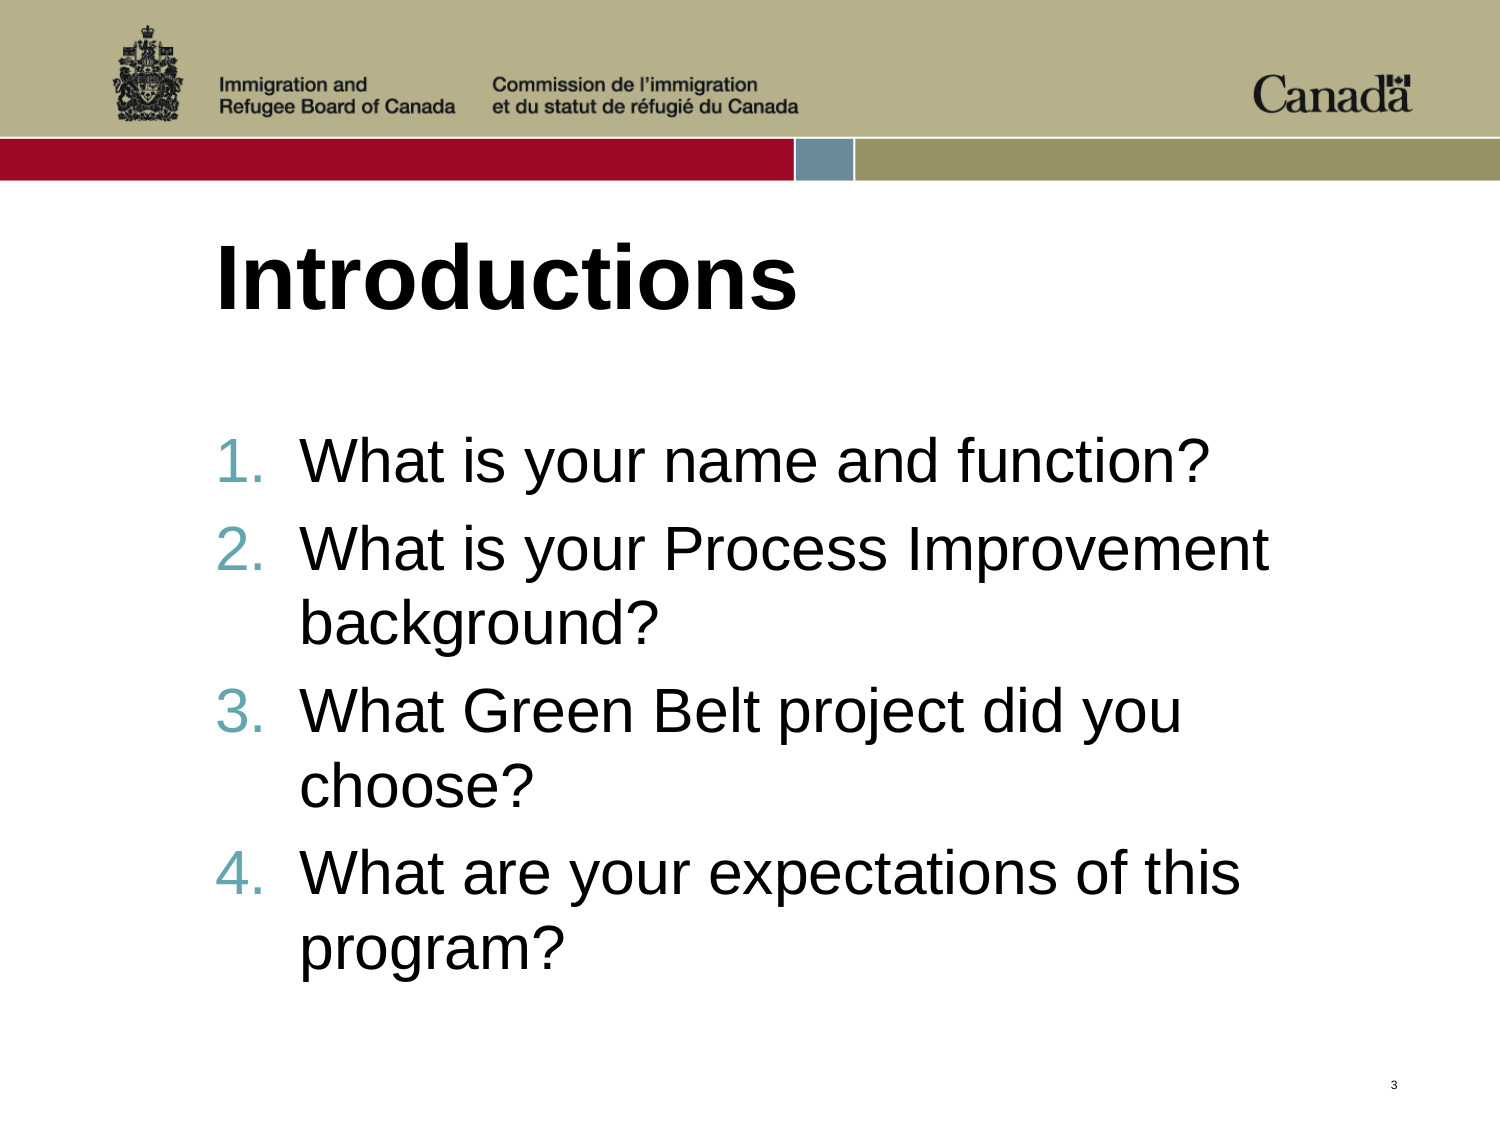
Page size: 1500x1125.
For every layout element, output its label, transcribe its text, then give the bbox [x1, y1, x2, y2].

title Introductions [200, 237, 1413, 412]
picture [0, 0, 1500, 1125]
slide_number 3 [1100, 1025, 1413, 1100]
list What is your name and function? What is your Process Improvement background? What Green Belt project did you choose? What are your expectations of this program? [200, 412, 1413, 950]
